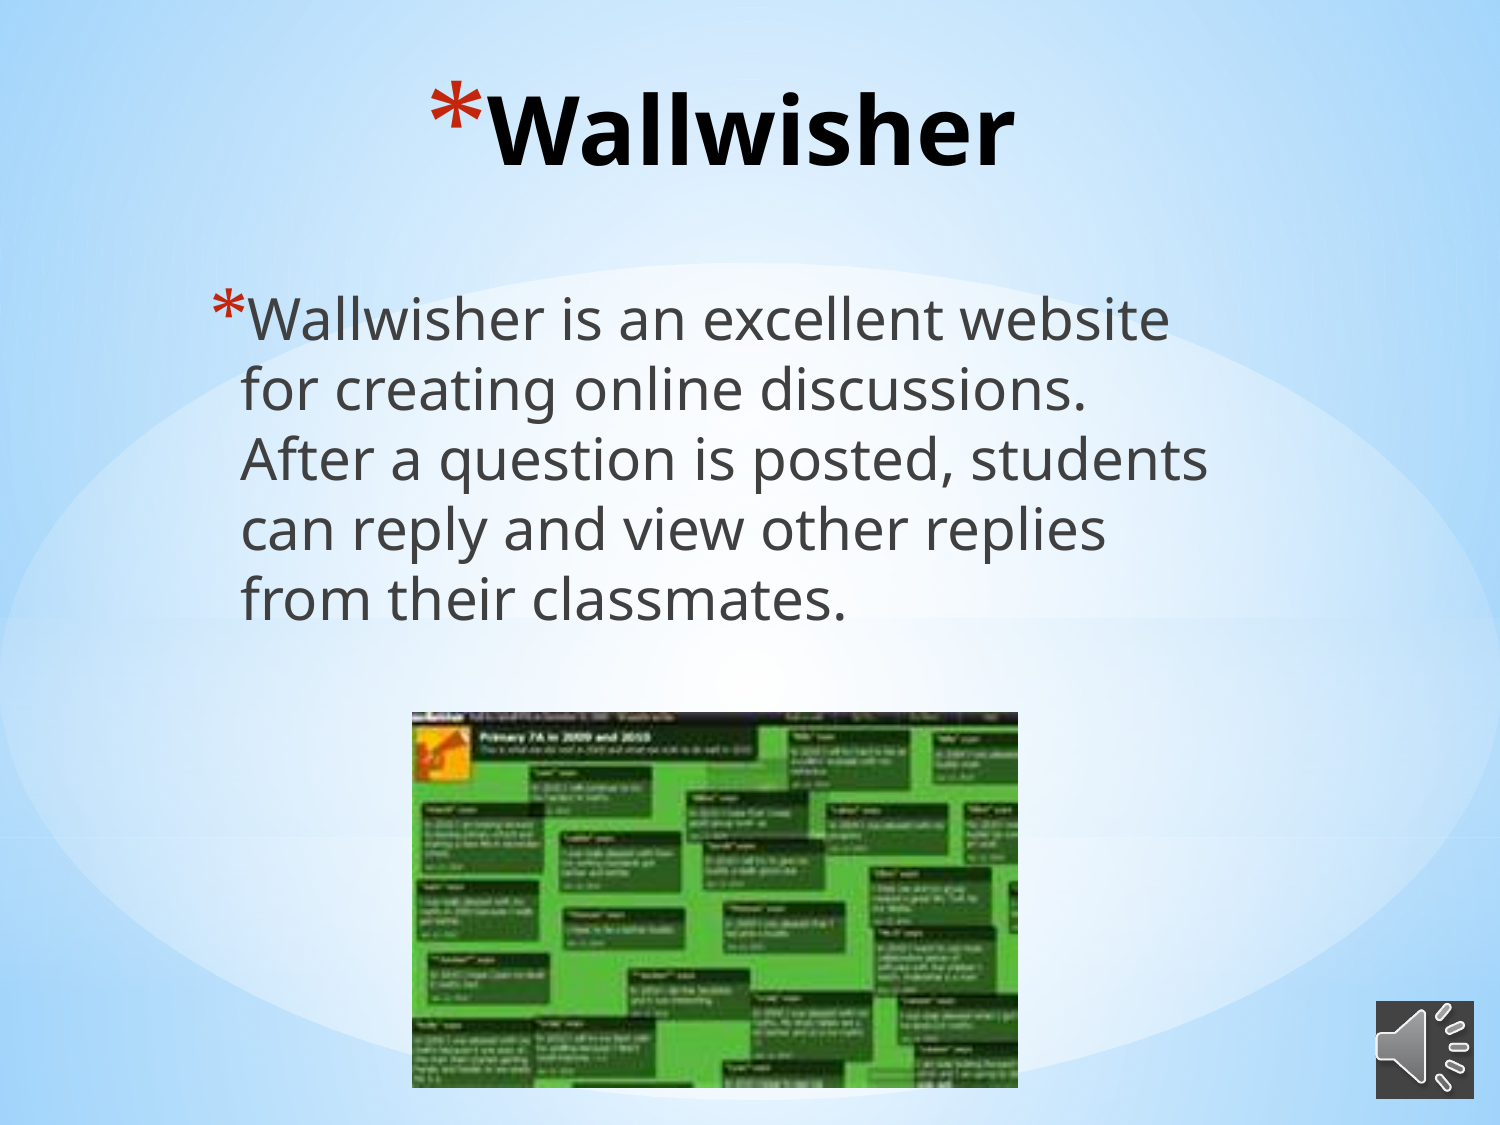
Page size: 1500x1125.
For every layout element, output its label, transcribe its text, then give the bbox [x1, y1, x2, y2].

picture [412, 712, 1019, 1088]
list Wallwisher is an excellent website for creating online discussions. After a question is posted, students can reply and view other replies from their classmates. [187, 275, 1238, 663]
title Wallwisher [187, 62, 1256, 250]
picture [1374, 999, 1476, 1101]
